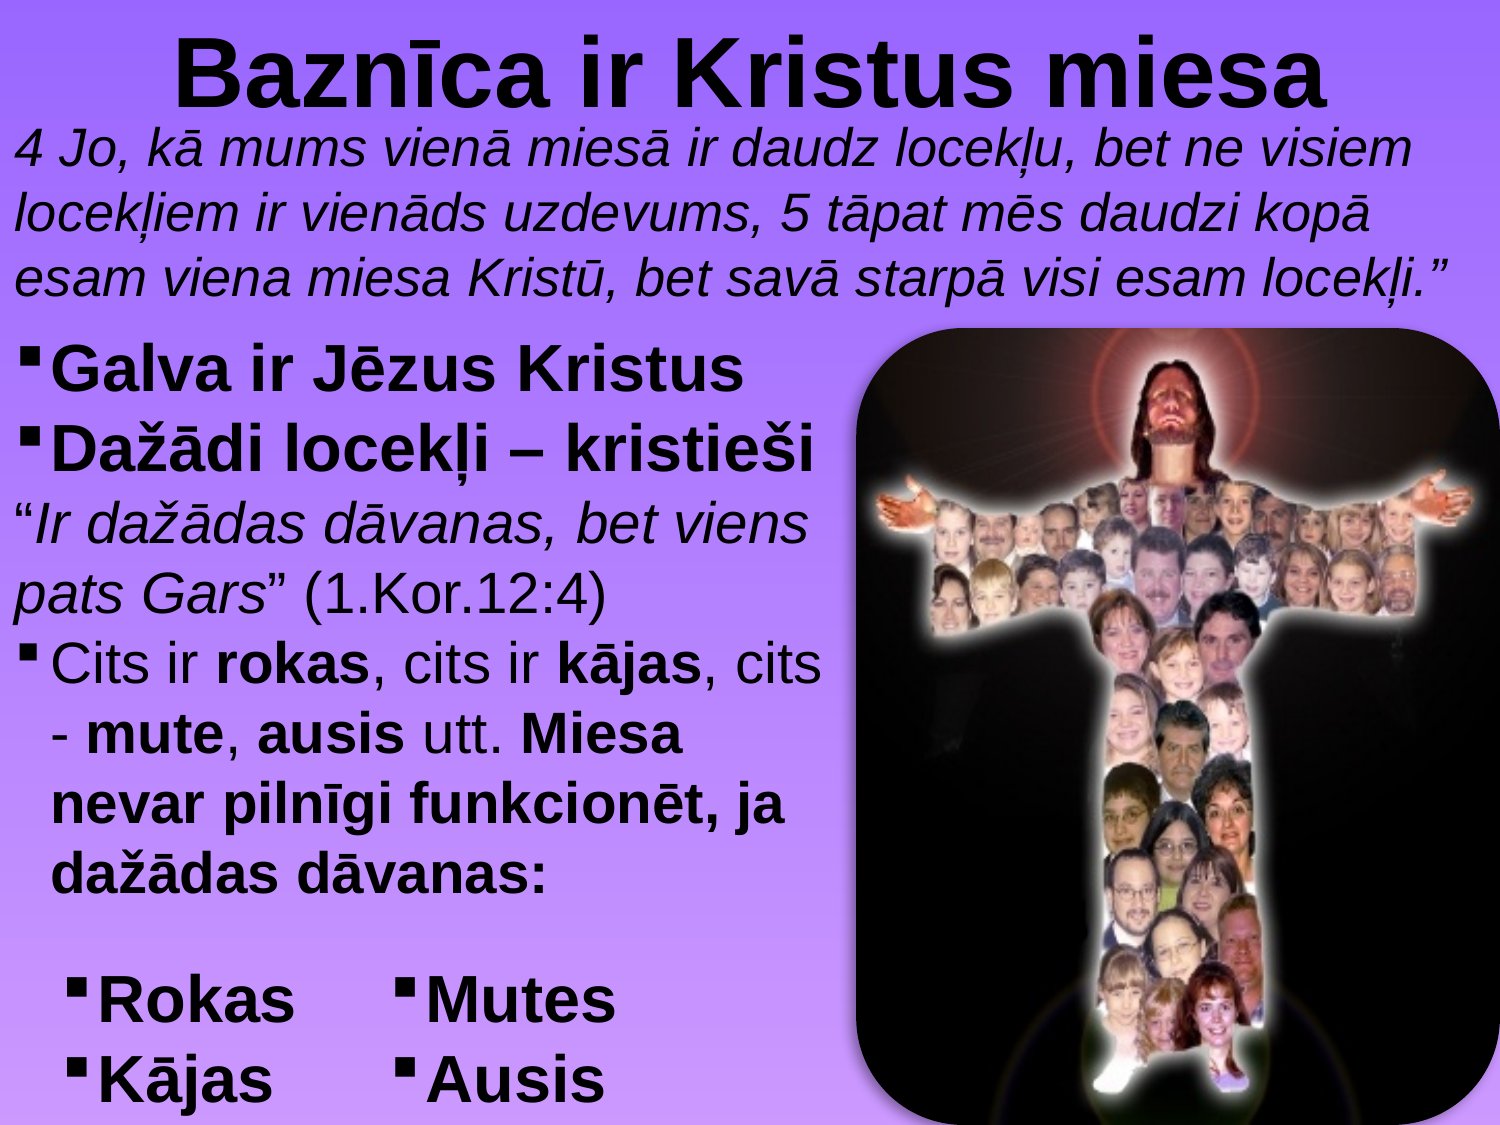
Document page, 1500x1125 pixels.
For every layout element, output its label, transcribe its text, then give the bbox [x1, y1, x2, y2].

text_box Baznīca ir Kristus miesa [0, 0, 1500, 105]
text_box Galva ir Jēzus Kristus Dažādi locekļi – kristieši “Ir dažādas dāvanas, bet viens pats Gars” (1.Kor.12:4) Cits ir rokas, cits ir kājas, cits - mute, ausis utt. Miesa nevar pilnīgi funkcionēt, ja dažādas dāvanas: [0, 317, 857, 912]
text_box Mutes Ausis [375, 948, 680, 1123]
text_box Rokas Kājas [46, 948, 340, 1123]
text_box 4 Jo, kā mums vienā miesā ir daudz locekļu, bet ne visiem locekļiem ir vienāds uzdevums, 5 tāpat mēs daudzi kopā esam viena miesa Kristū, bet savā starpā visi esam locekļi.” [0, 105, 1500, 315]
picture [855, 327, 1500, 1125]
